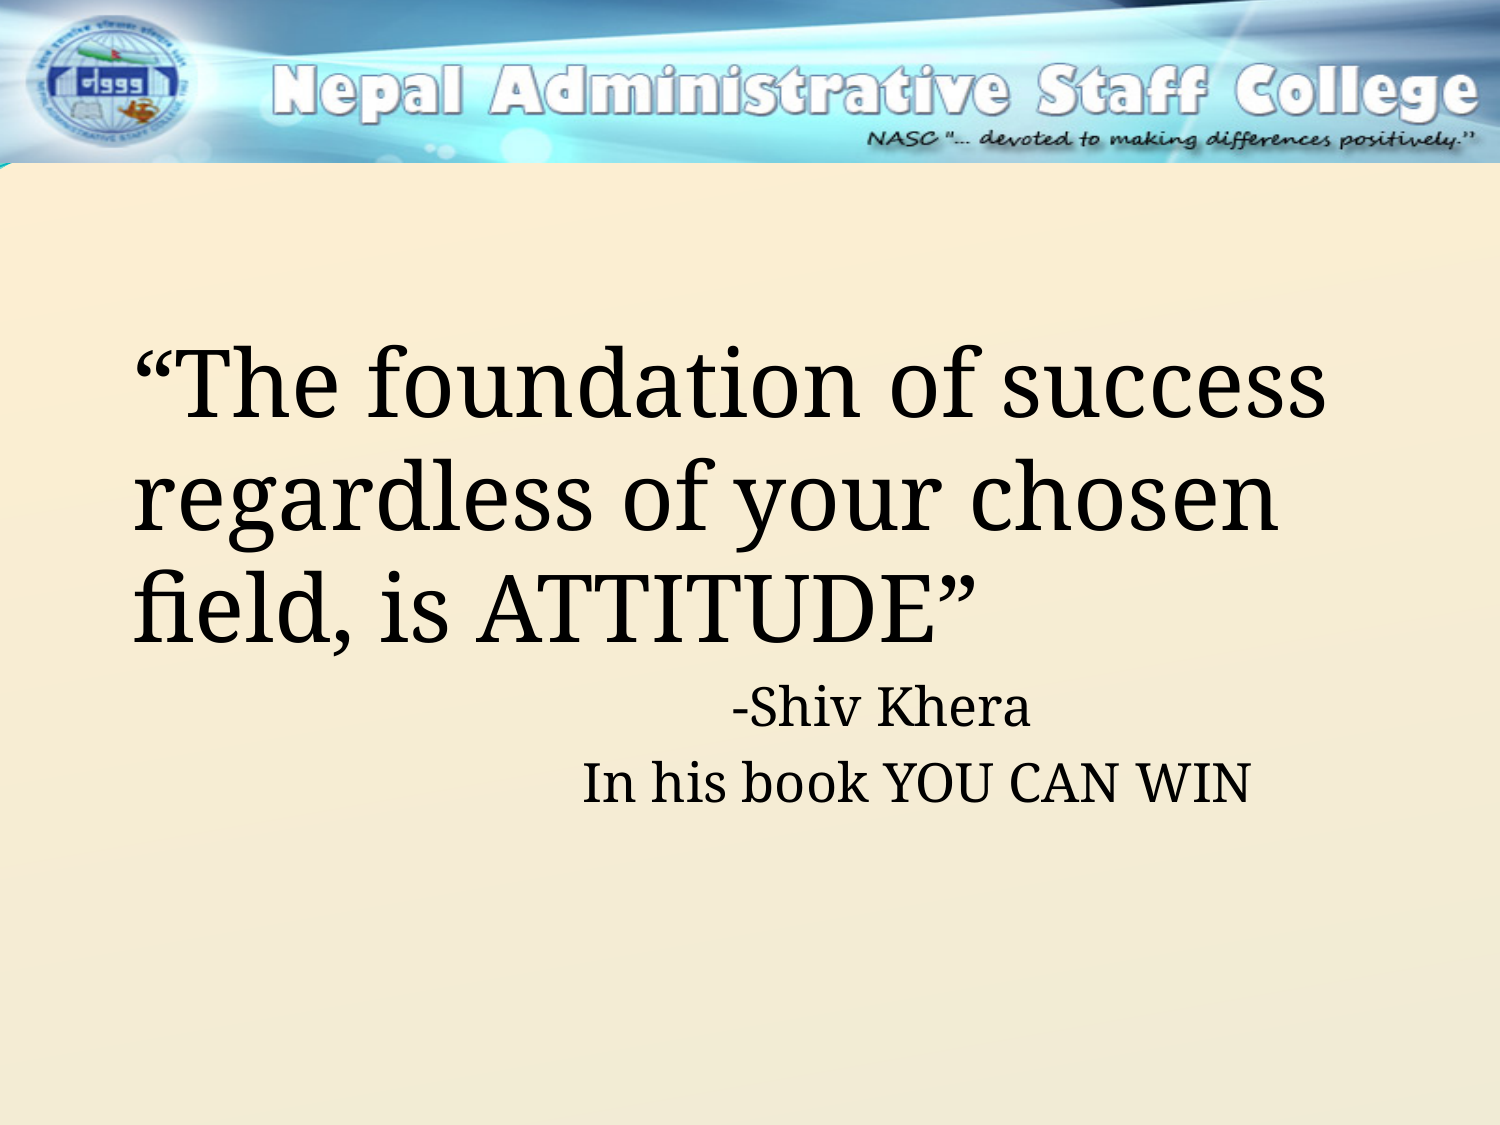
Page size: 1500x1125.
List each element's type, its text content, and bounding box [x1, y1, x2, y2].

list “The foundation of success regardless of your chosen field, is ATTITUDE” -Shiv Khera In his book YOU CAN WIN [75, 317, 1425, 1038]
picture [0, 0, 1500, 163]
